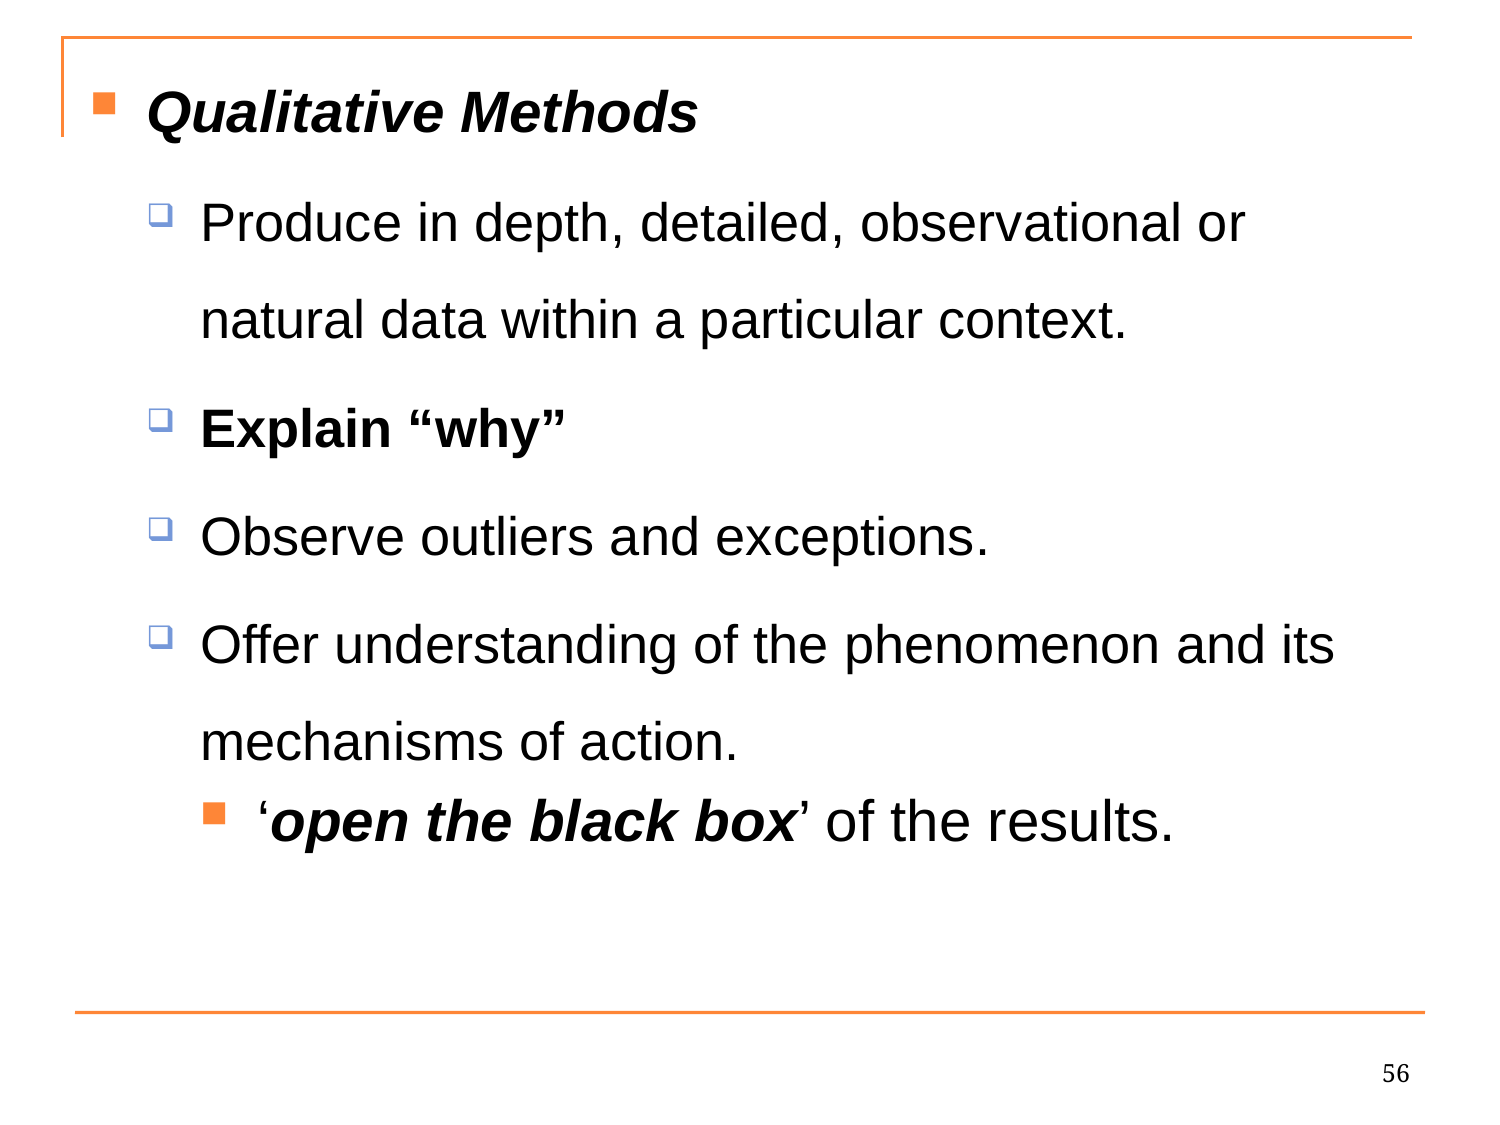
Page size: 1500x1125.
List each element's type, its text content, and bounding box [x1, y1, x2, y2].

list Qualitative Methods Produce in depth, detailed, observational or natural data within a particular context. Explain “why” Observe outliers and exceptions. Offer understanding of the phenomenon and its mechanisms of action. ‘open the black box’ of the results. [75, 66, 1425, 1006]
slide_number 56 [1074, 1023, 1426, 1100]
